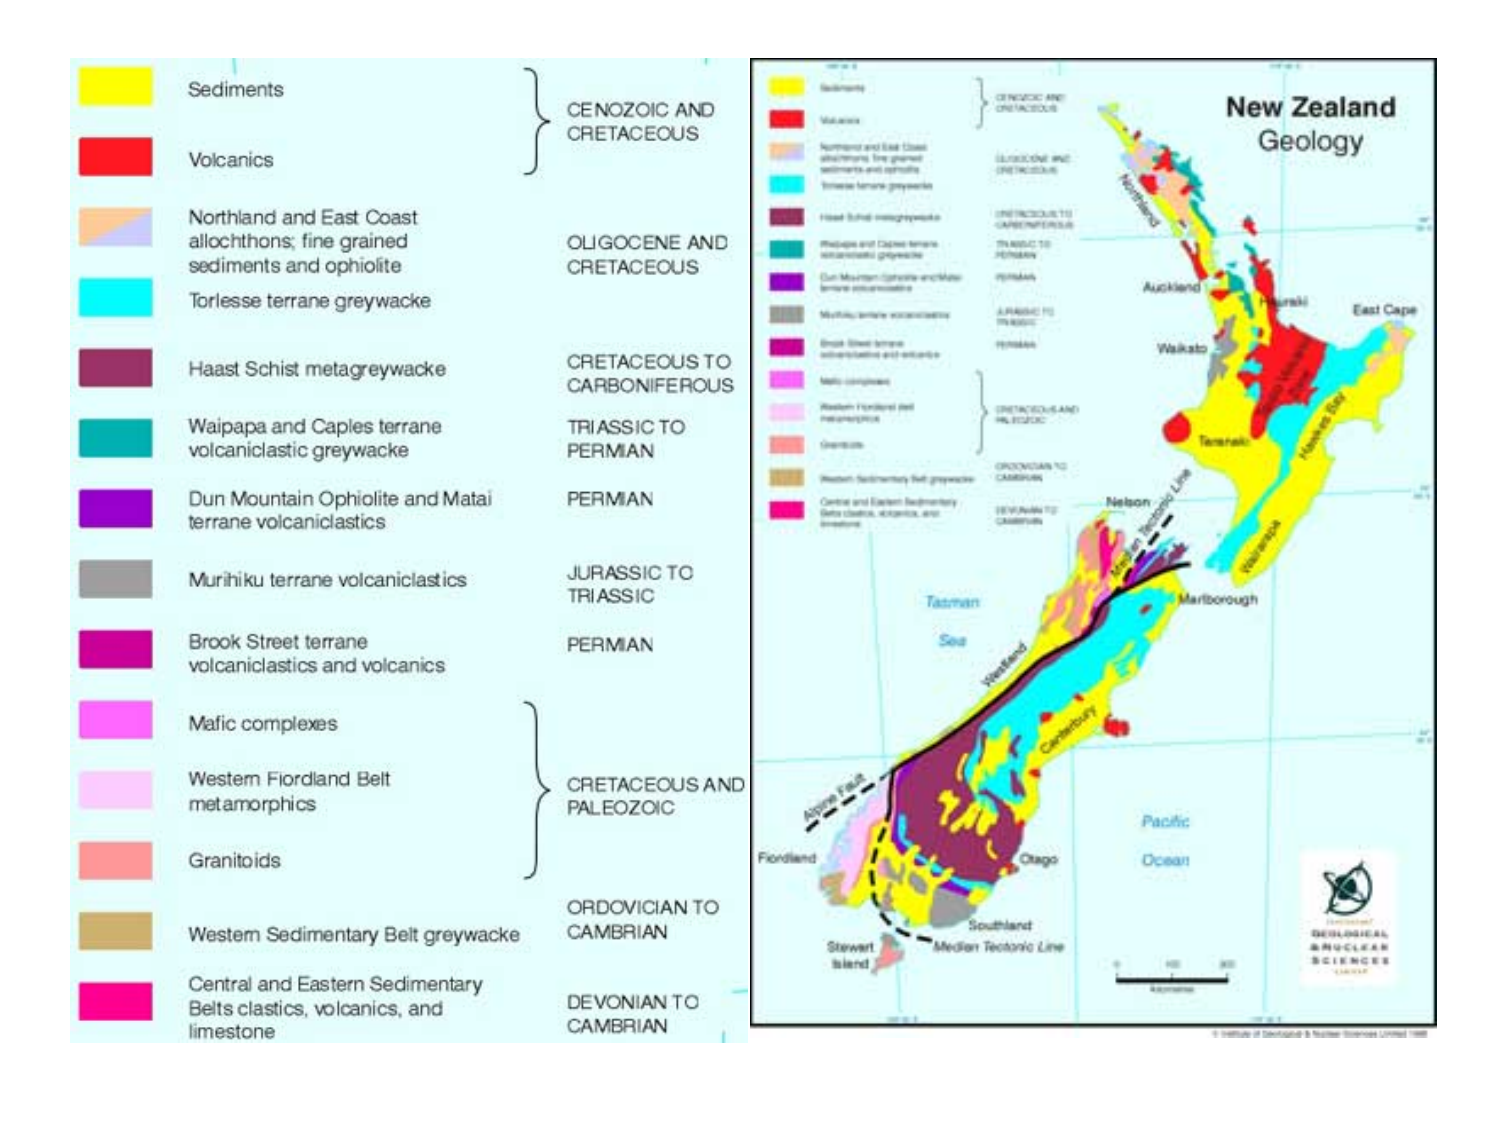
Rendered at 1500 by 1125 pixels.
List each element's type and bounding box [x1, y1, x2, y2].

list [70, 58, 747, 1044]
picture [749, 58, 1437, 1038]
